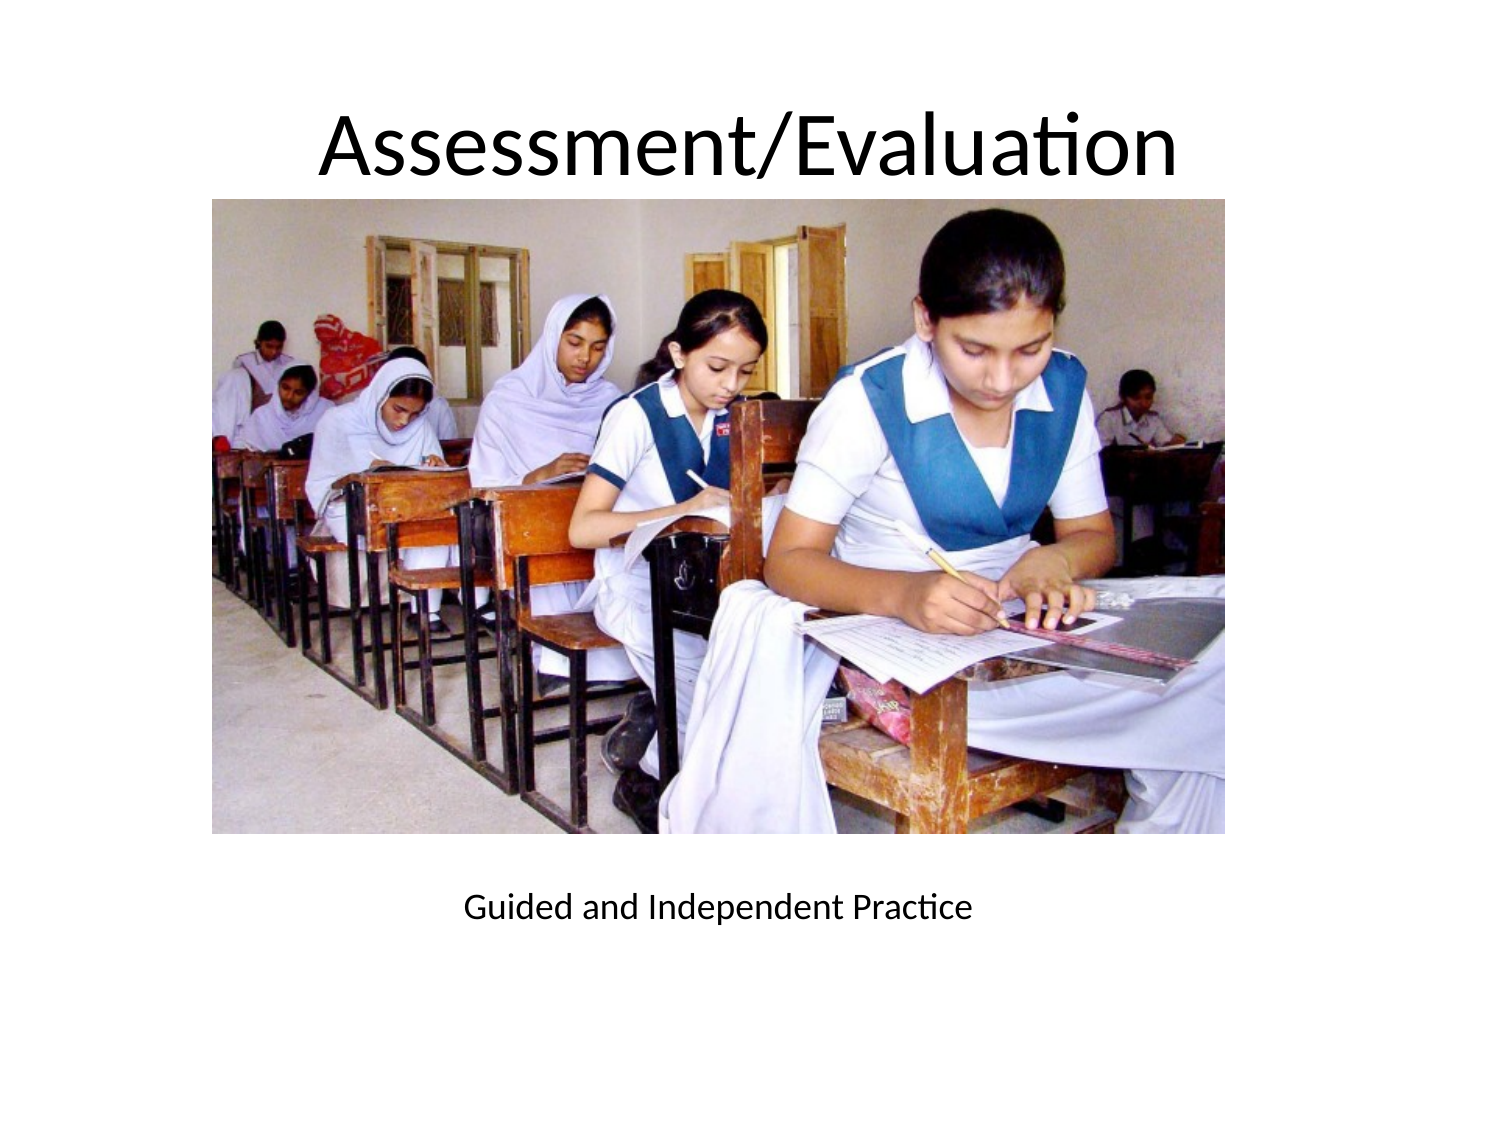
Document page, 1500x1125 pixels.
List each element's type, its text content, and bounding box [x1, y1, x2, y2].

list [212, 199, 1226, 835]
title Assessment/Evaluation [75, 45, 1425, 233]
text_box Guided and Independent Practice [212, 874, 1225, 935]
